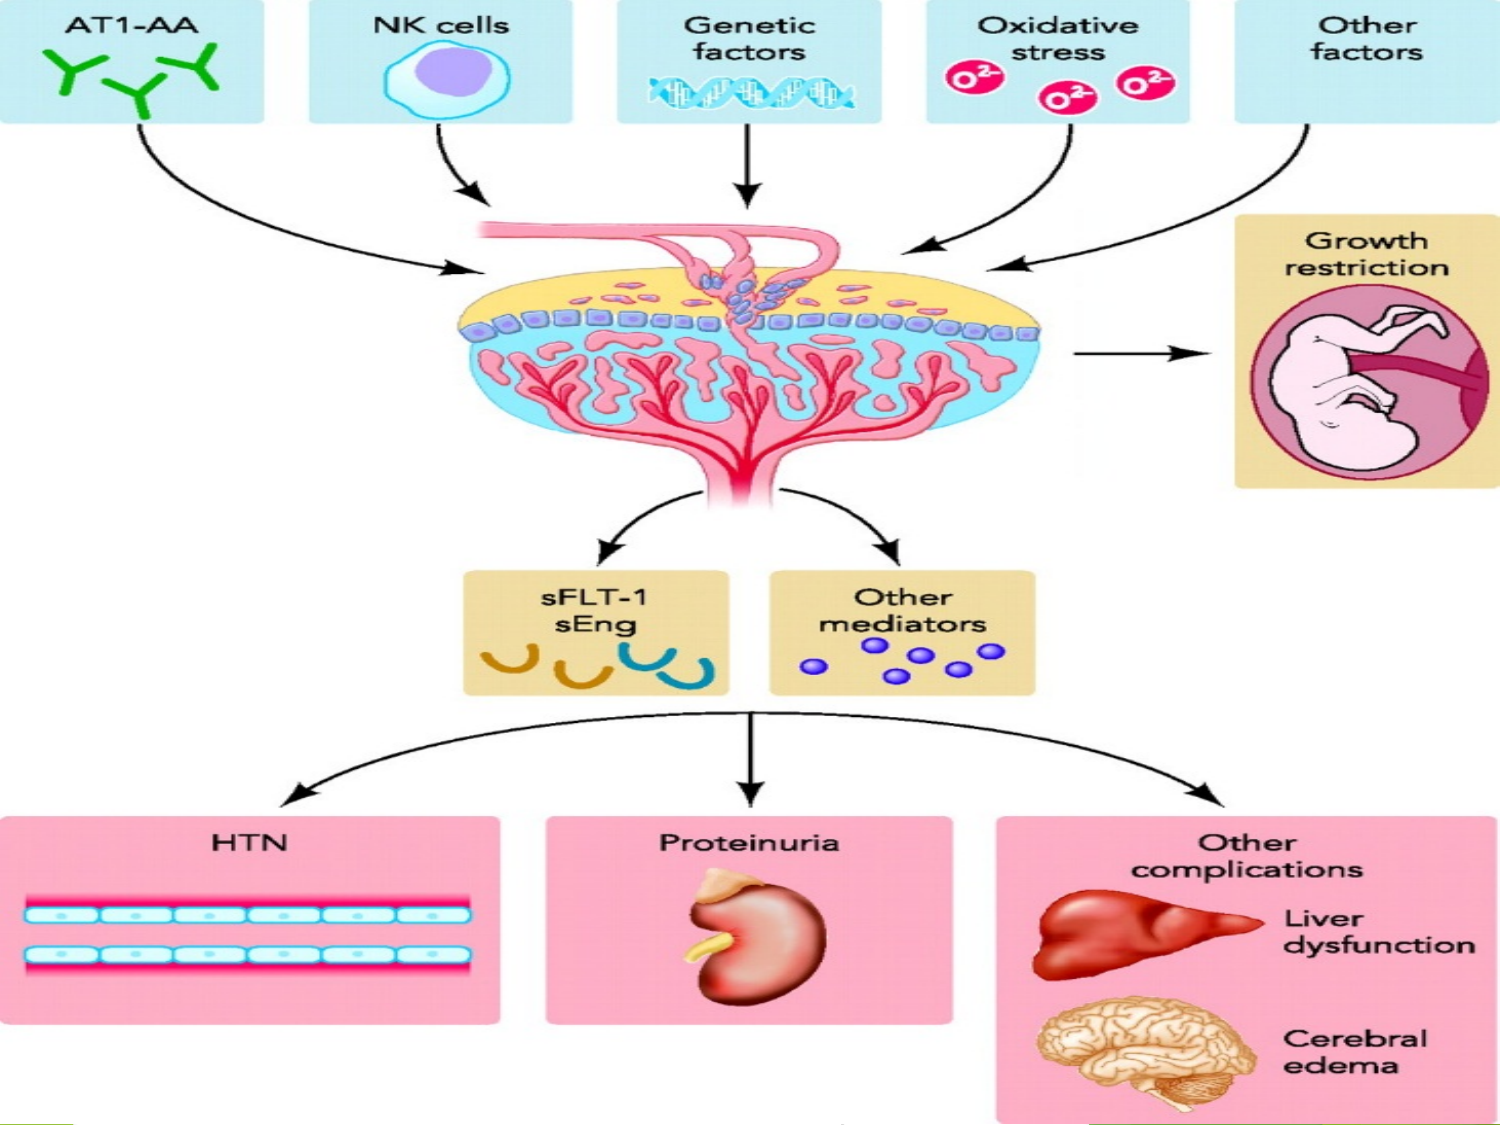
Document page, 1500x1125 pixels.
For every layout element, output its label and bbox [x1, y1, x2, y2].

list [0, 0, 1500, 1125]
